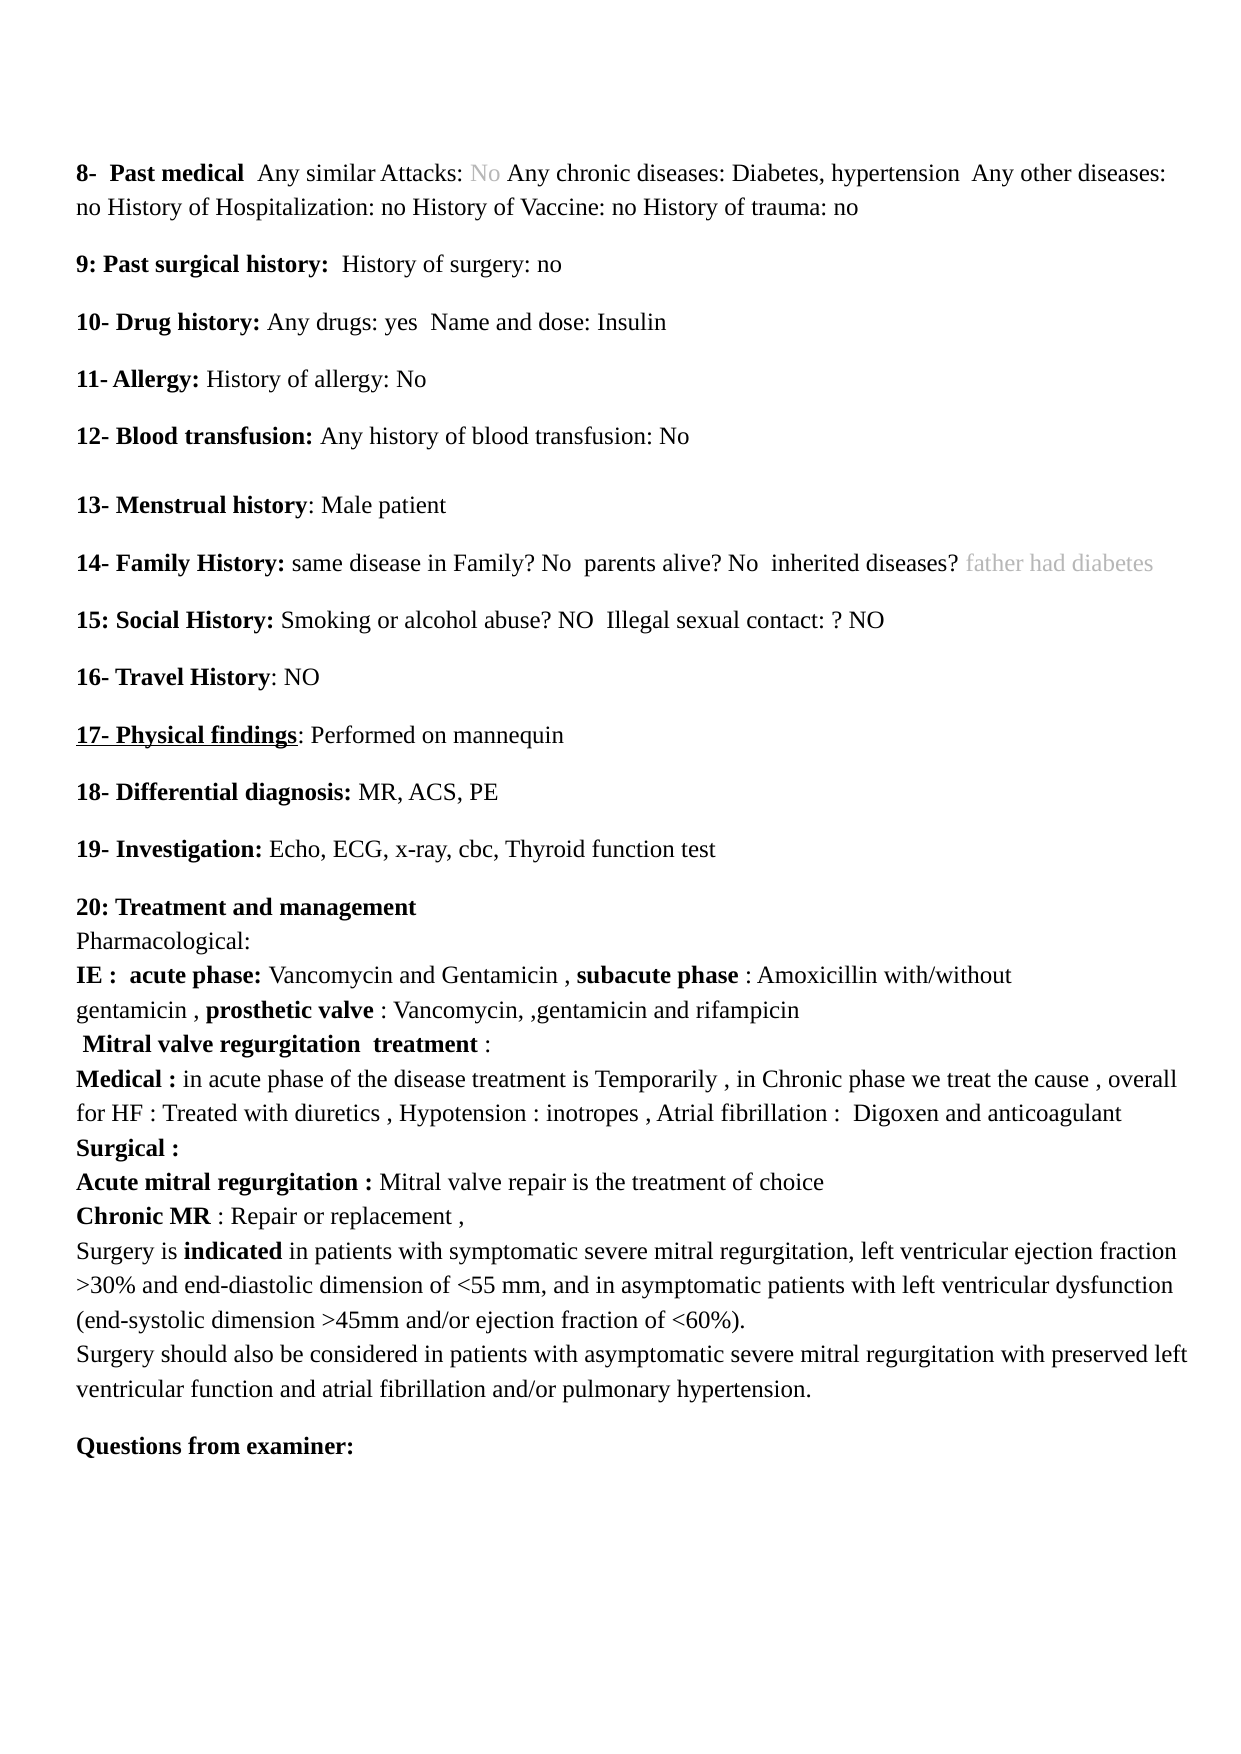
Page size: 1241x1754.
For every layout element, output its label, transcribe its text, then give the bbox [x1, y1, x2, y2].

text_box 8- Past medical Any similar Attacks: No Any chronic diseases: Diabetes, hypertension Any other diseases: no History of Hospitalization: no History of Vaccine: no History of trauma: no sad 9: Past surgical history: History of surgery: no sad 10- Drug history: Any drugs: yes Name and dose: Insulin 11- Allergy: History of allergy: No 12- Blood transfusion: Any history of blood transfusion: No 13- Menstrual history: Male patient 14- Family History: same disease in Family? No parents alive? No inherited diseases? father had diabetes 15: Social History: Smoking or alcohol abuse? NO Illegal sexual contact: ? NO 16- Travel History: NO 17- Physical findings: Performed on mannequin 18- Differential diagnosis: MR, ACS, PE 19- Investigation: Echo, ECG, x-ray, cbc, Thyroid function test 20: Treatment and management Pharmacological: IE : acute phase: Vancomycin and Gentamicin , subacute phase : Amoxicillin with/without gentamicin , prosthetic valve : Vancomycin, ,gentamicin and rifampicin Mitral valve regurgitation treatment : Medical : in acute phase of the disease treatment is Temporarily , in Chronic phase we treat the cause , overall for HF : Treated with diuretics , Hypotension : inotropes , Atrial fibrillation : Digoxen and anticoagulant Surgical : Acute mitral regurgitation : Mitral valve repair is the treatment of choice Chronic MR : Repair or replacement , Surgery is indicated in patients with symptomatic severe mitral regurgitation, left ventricular ejection fraction >30% and end-diastolic dimension of <55 mm, and in asymptomatic patients with left ventricular dysfunction (end-systolic dimension >45mm and/or ejection fraction of <60%). Surgery should also be considered in patients with asymptomatic severe mitral regurgitation with preserved left ventricular function and atrial fibrillation and/or pulmonary hypertension. Questions from examiner: [55, 131, 1210, 1680]
